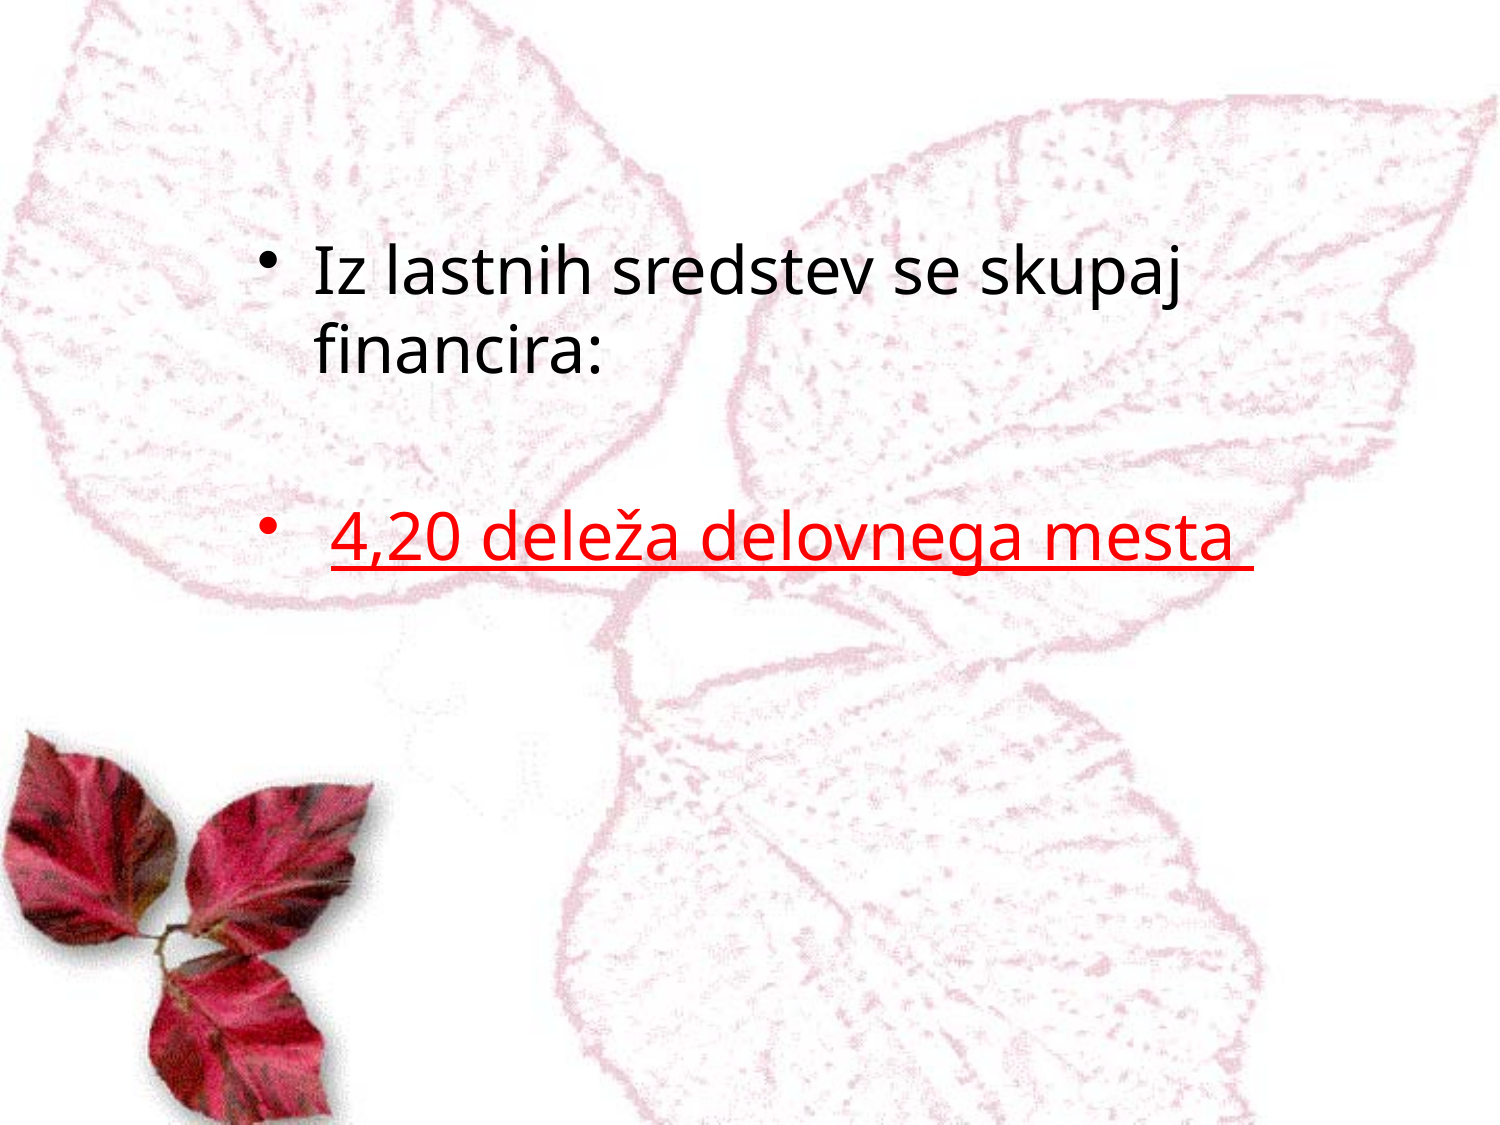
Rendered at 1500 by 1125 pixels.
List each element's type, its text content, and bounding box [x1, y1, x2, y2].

list Iz lastnih sredstev se skupaj financira: 4,20 deleža delovnega mesta [241, 219, 1353, 1001]
picture [0, 0, 1500, 1125]
